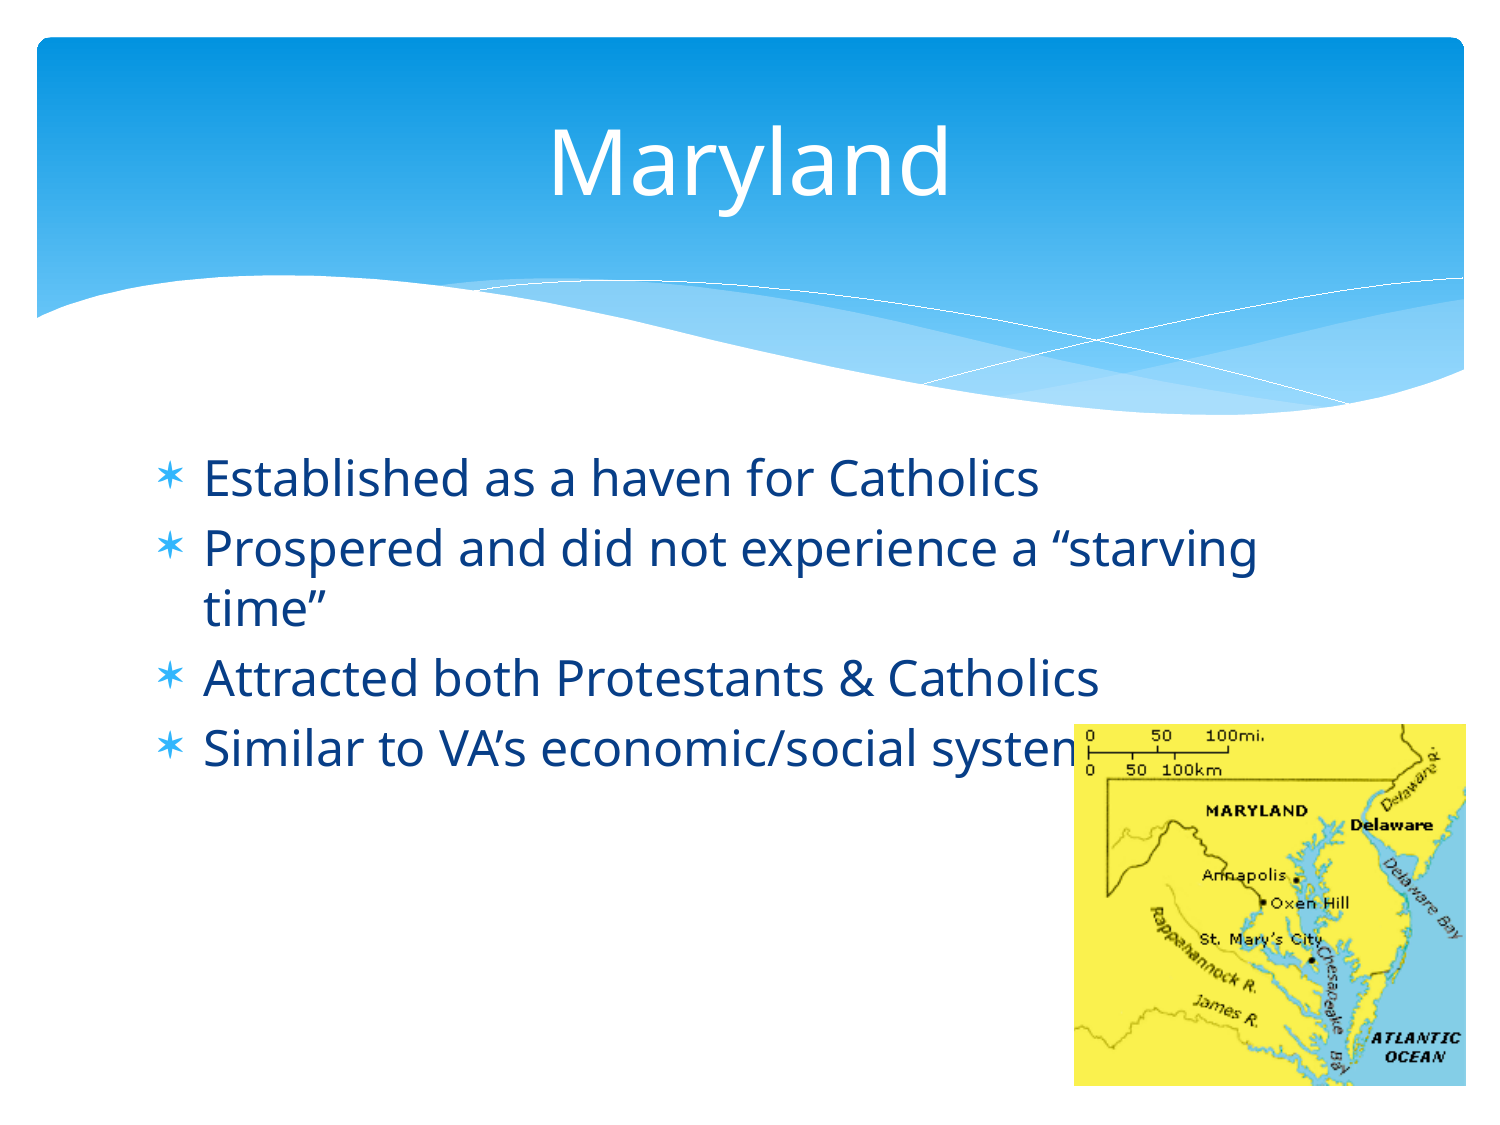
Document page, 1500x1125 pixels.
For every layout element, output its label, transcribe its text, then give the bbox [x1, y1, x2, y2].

picture [1074, 724, 1466, 1087]
list Established as a haven for Catholics Prospered and did not experience a “starving time” Attracted both Protestants & Catholics Similar to VA’s economic/social system [143, 438, 1359, 1005]
title Maryland [75, 55, 1425, 261]
